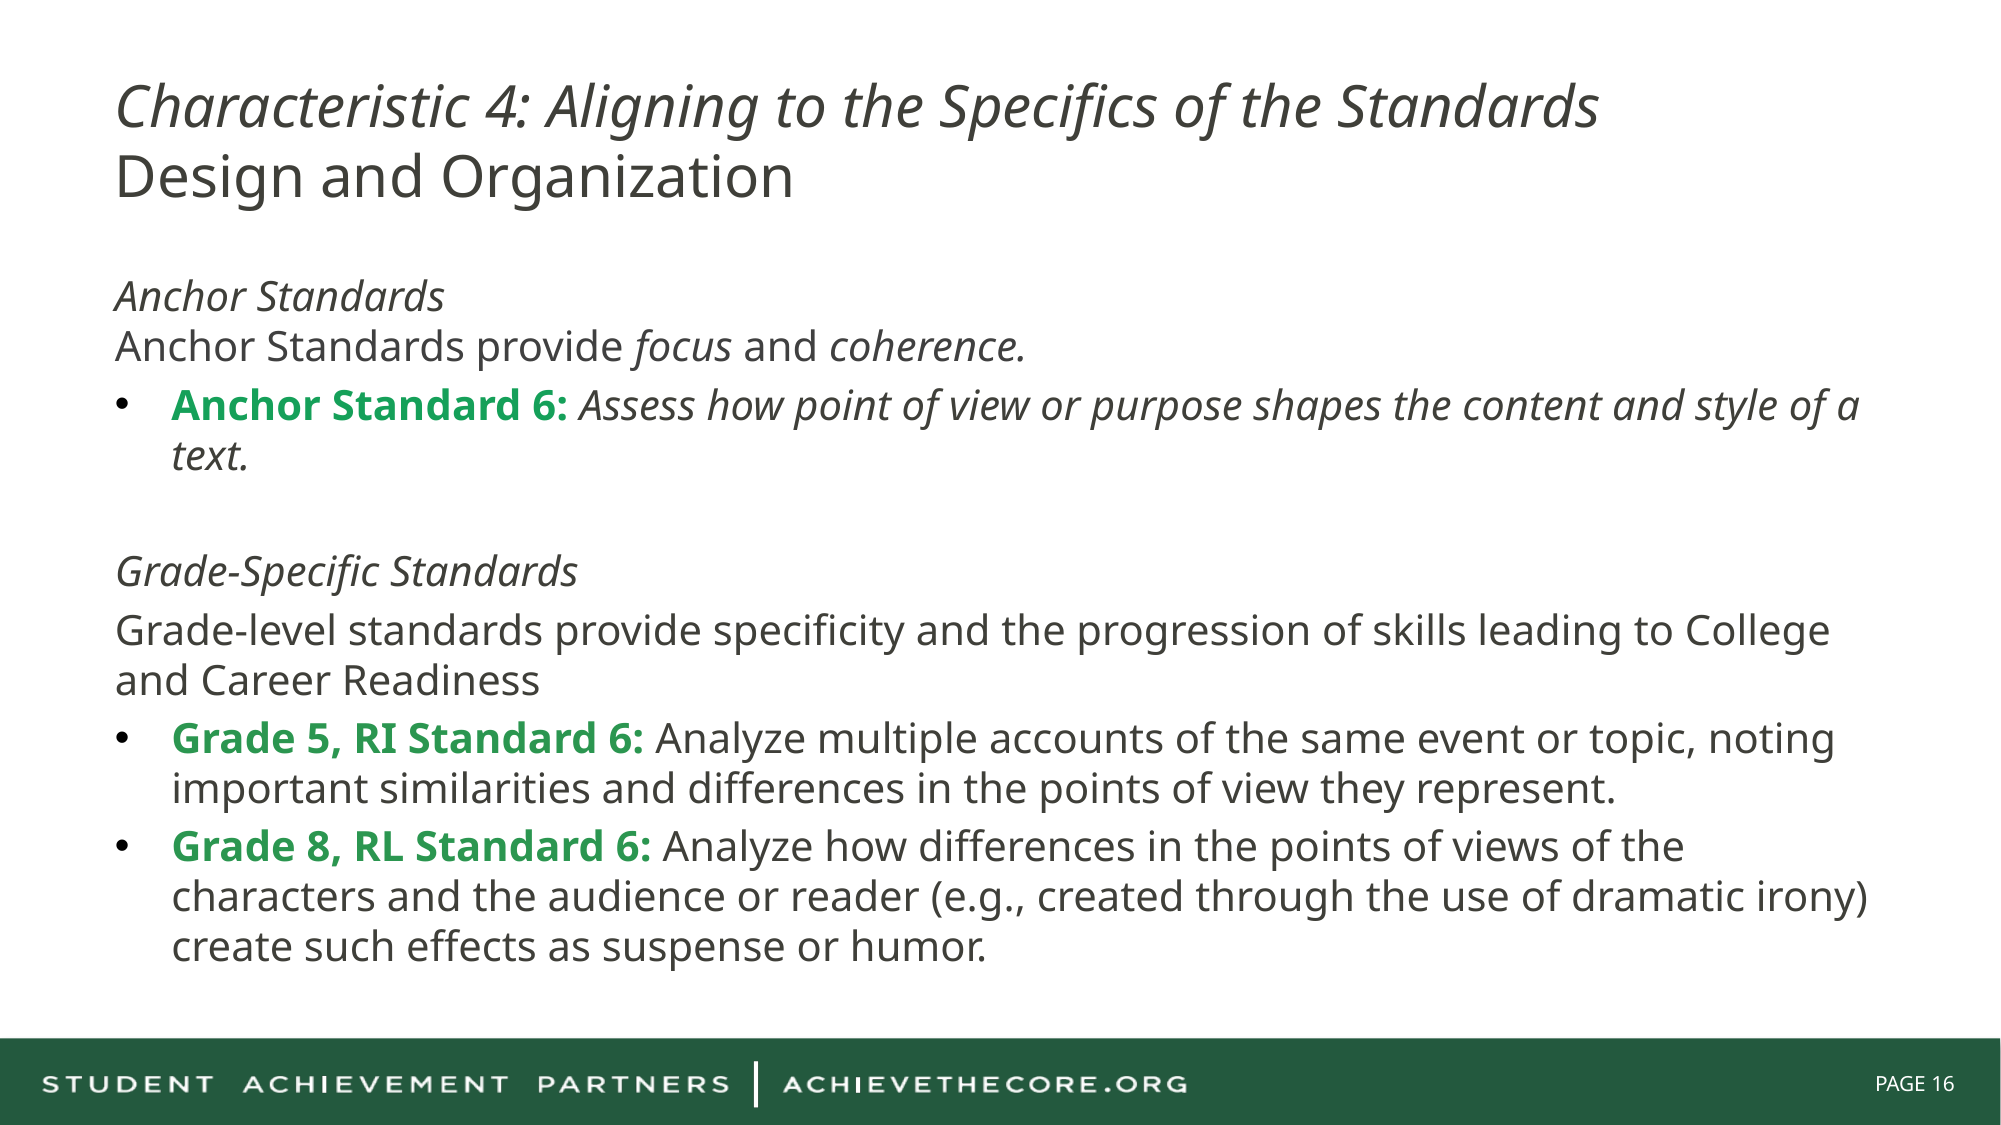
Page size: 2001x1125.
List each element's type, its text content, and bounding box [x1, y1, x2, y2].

title Characteristic 4: Aligning to the Specifics of the Standards Design and Organization [99, 45, 1900, 233]
list Anchor Standards Anchor Standards provide focus and coherence. Anchor Standard 6: Assess how point of view or purpose shapes the content and style of a text. Grade-Specific Standards Grade-level standards provide specificity and the progression of skills leading to College and Career Readiness Grade 5, RI Standard 6: Analyze multiple accounts of the same event or topic, noting important similarities and differences in the points of view they represent. Grade 8, RL Standard 6: Analyze how differences in the points of views of the characters and the audience or reader (e.g., created through the use of dramatic irony) create such effects as suspense or humor. [99, 262, 1900, 1038]
